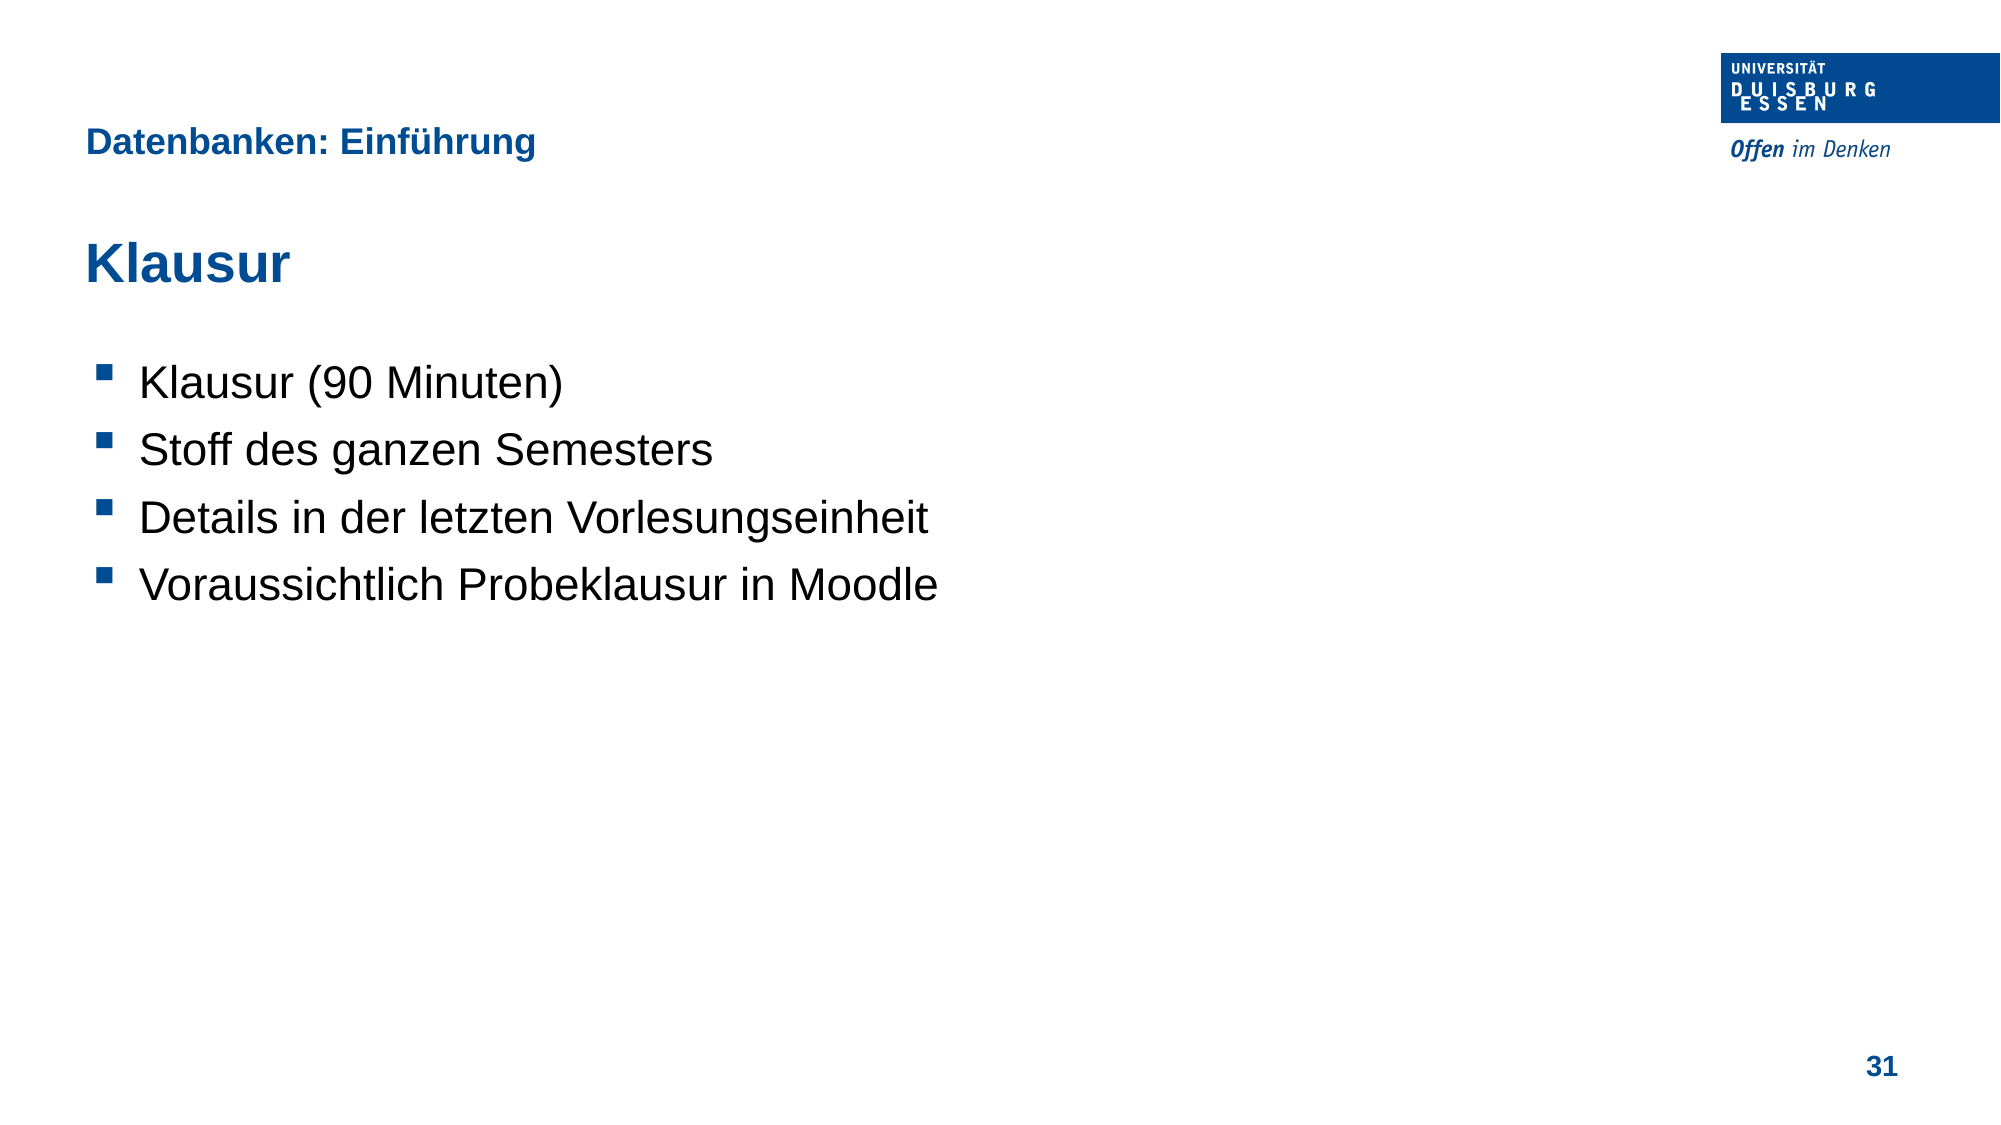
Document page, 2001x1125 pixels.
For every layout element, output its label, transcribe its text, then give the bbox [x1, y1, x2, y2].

list Klausur (90 Minuten) Stoff des ganzen Semesters Details in der letzten Vorlesungseinheit Voraussichtlich Probeklausur in Moodle [85, 345, 1694, 987]
list Datenbanken: Einführung [85, 122, 1694, 163]
list Klausur [85, 227, 1694, 303]
picture [1721, 53, 2000, 162]
slide_number 31 [1677, 1039, 1914, 1081]
